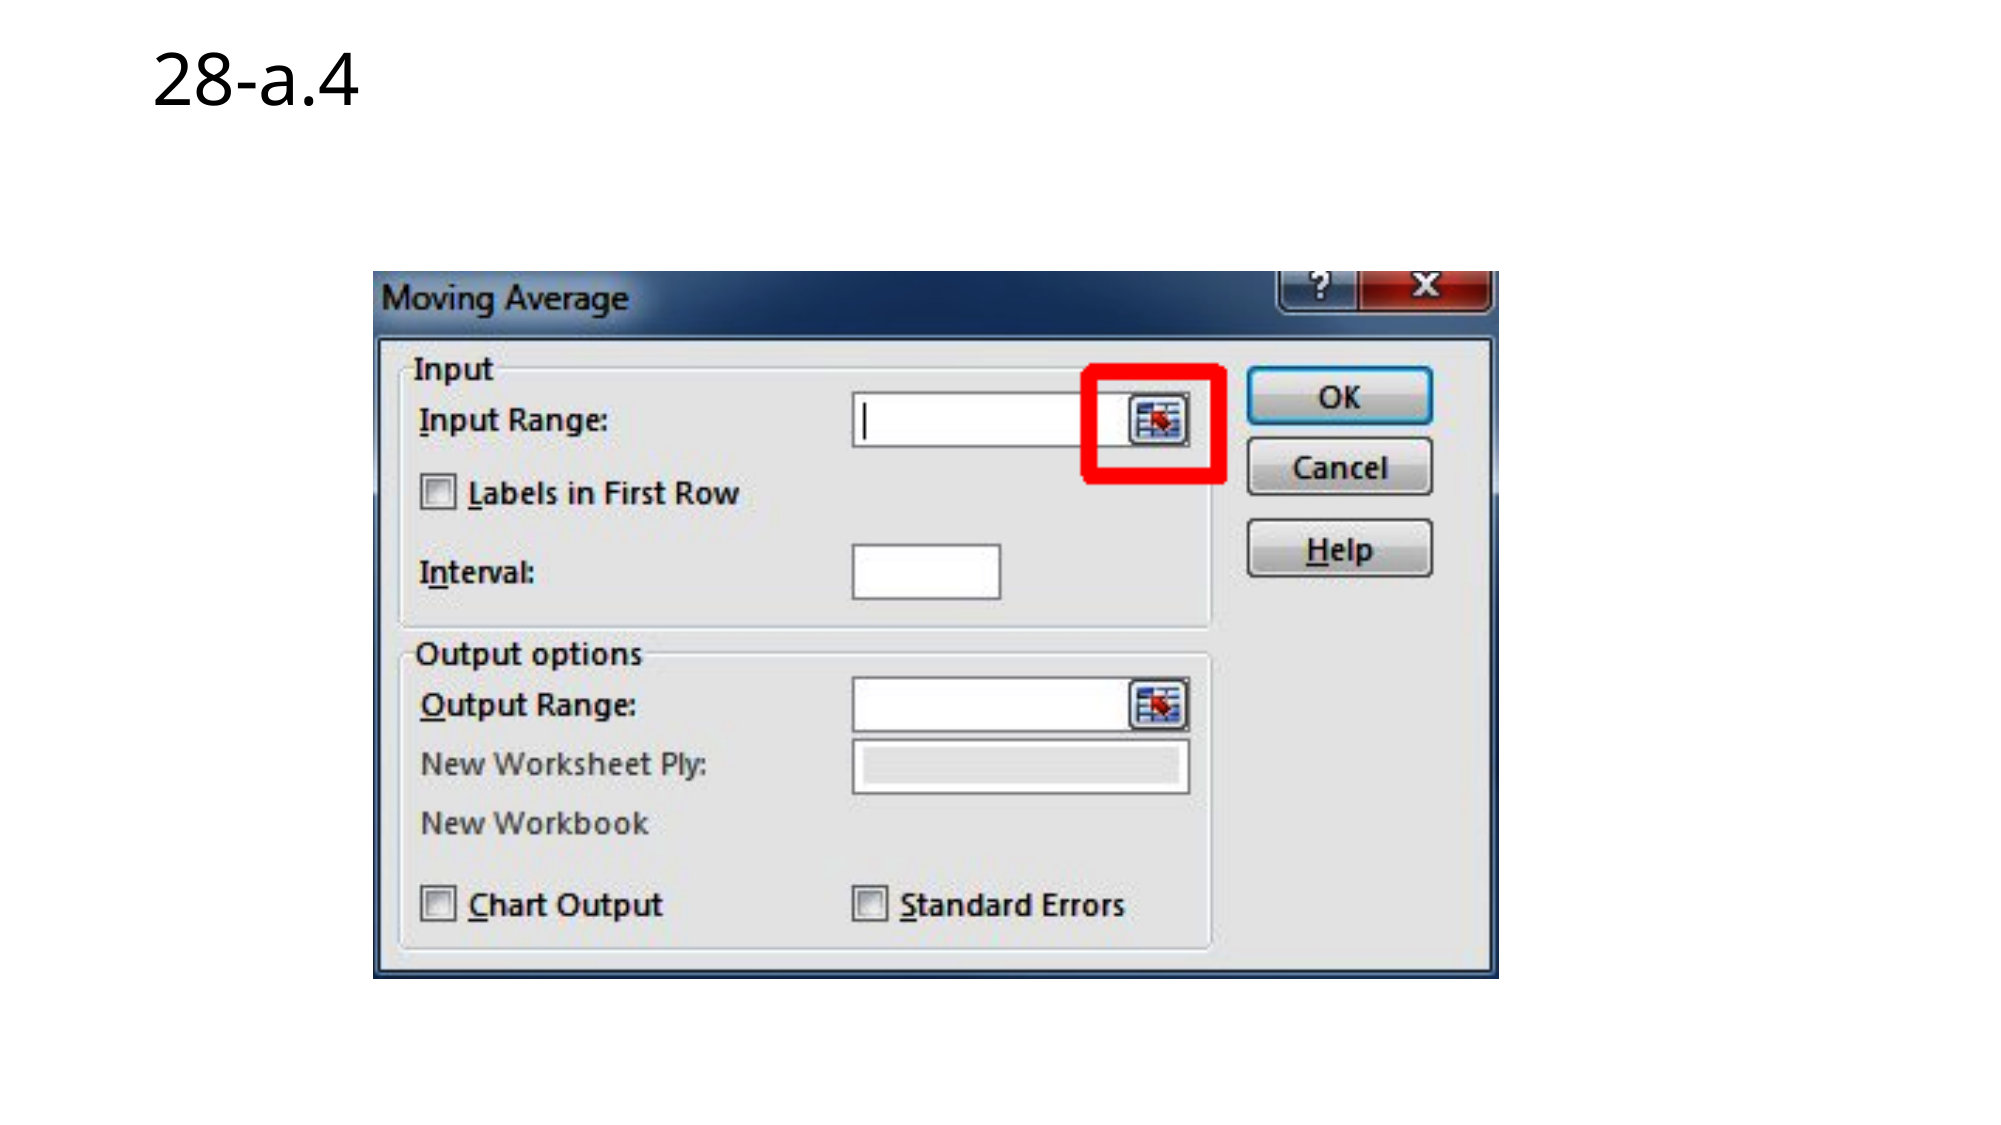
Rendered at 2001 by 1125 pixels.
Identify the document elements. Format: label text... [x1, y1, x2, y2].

title 28-a.4 [137, 35, 1863, 130]
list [373, 271, 1499, 979]
